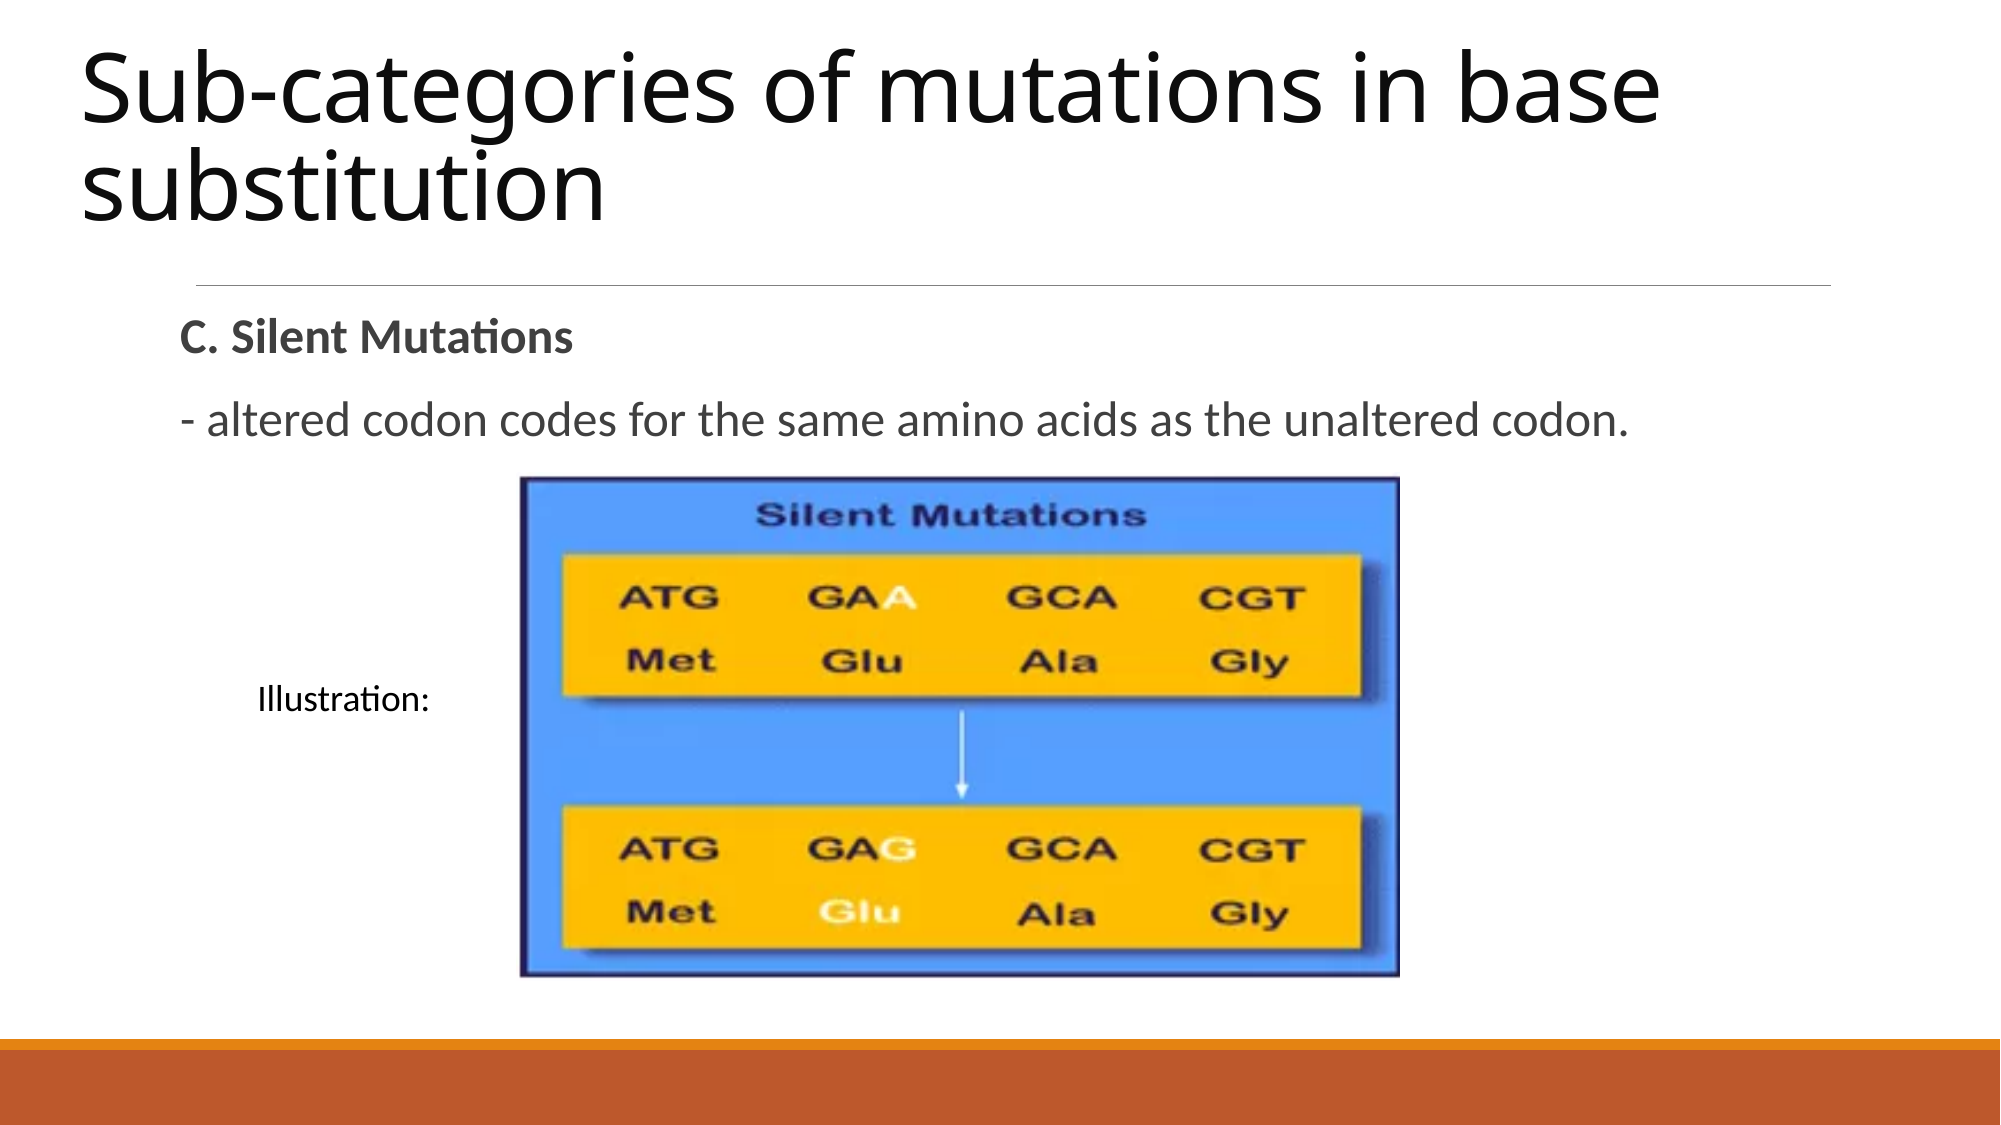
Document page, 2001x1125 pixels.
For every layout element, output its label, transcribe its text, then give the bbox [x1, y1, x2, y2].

list C. Silent Mutations - altered codon codes for the same amino acids as the unaltered codon. [180, 302, 1830, 963]
text_box Sub-categories of mutations in base substitution [65, 36, 1951, 248]
text_box Illustration: [242, 666, 454, 726]
picture [516, 472, 1401, 981]
